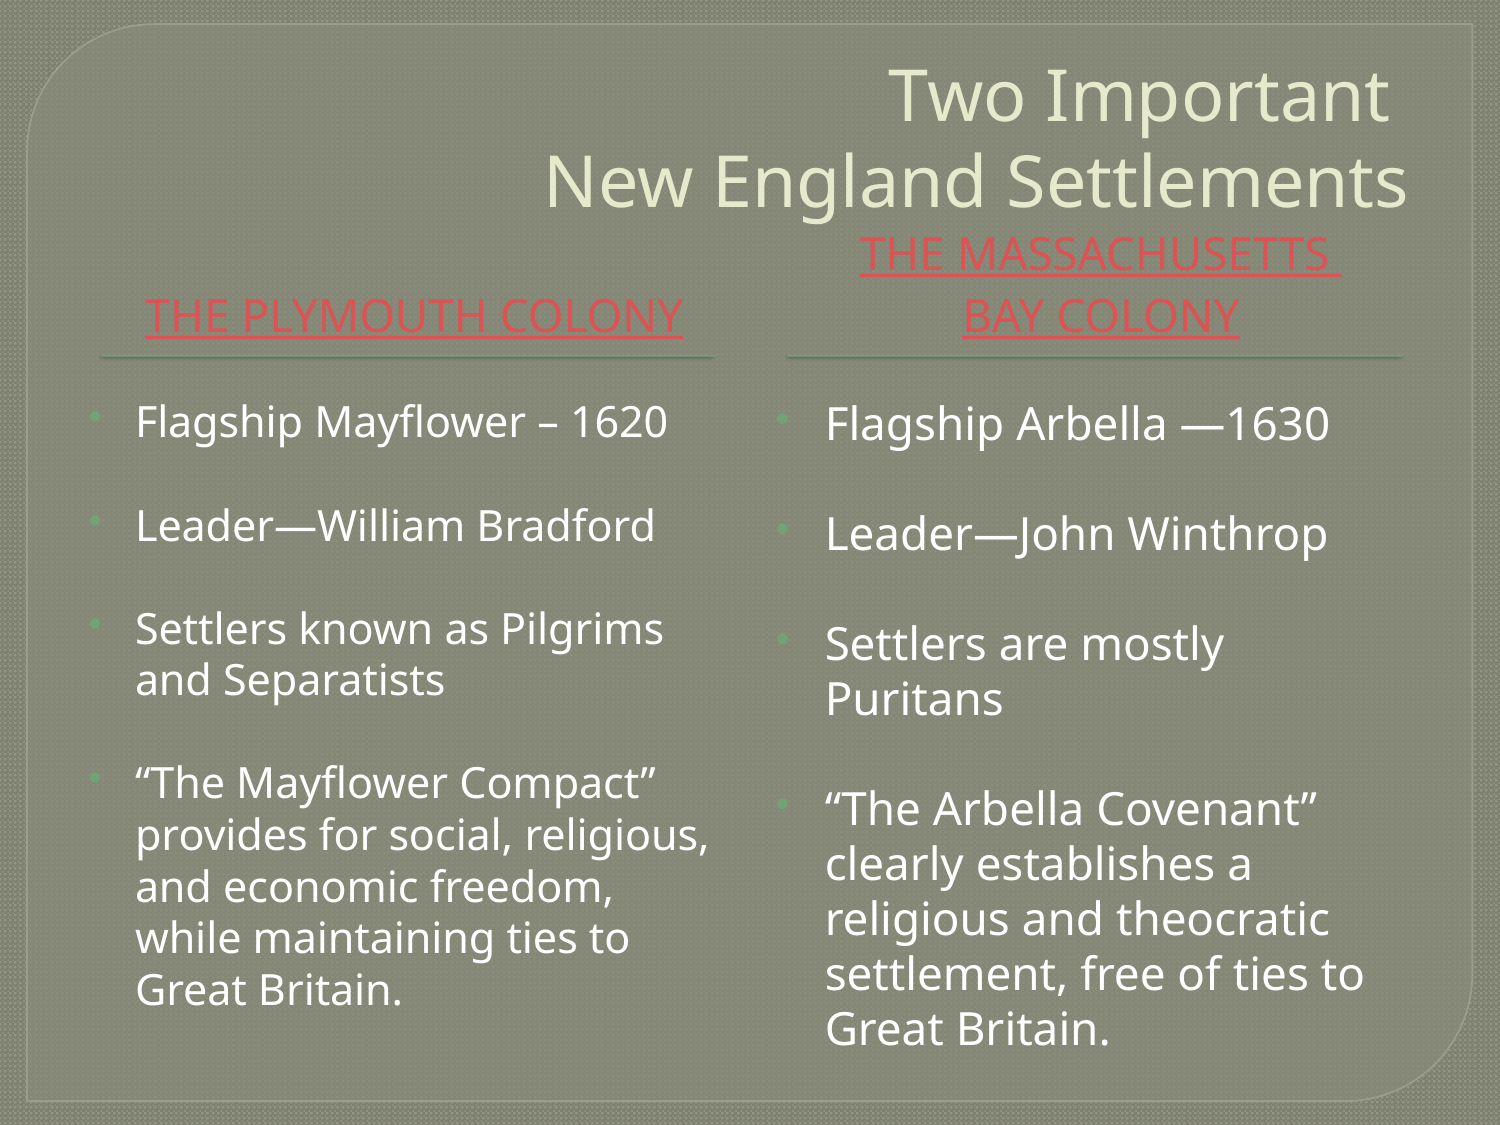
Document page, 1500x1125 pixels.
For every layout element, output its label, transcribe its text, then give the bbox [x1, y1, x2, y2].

list The Plymouth Colony [75, 251, 738, 357]
list Flagship Mayflower – 1620 Leader—William Bradford Settlers known as Pilgrims and Separatists “The Mayflower Compact” provides for social, religious, and economic freedom, while maintaining ties to Great Britain. [75, 387, 738, 1035]
title Two Important New England Settlements [75, 41, 1425, 229]
list The Massachusetts Bay Colony [761, 251, 1425, 357]
list Flagship Arbella —1630 Leader—John Winthrop Settlers are mostly Puritans “The Arbella Covenant” clearly establishes a religious and theocratic settlement, free of ties to Great Britain. [761, 387, 1425, 1035]
